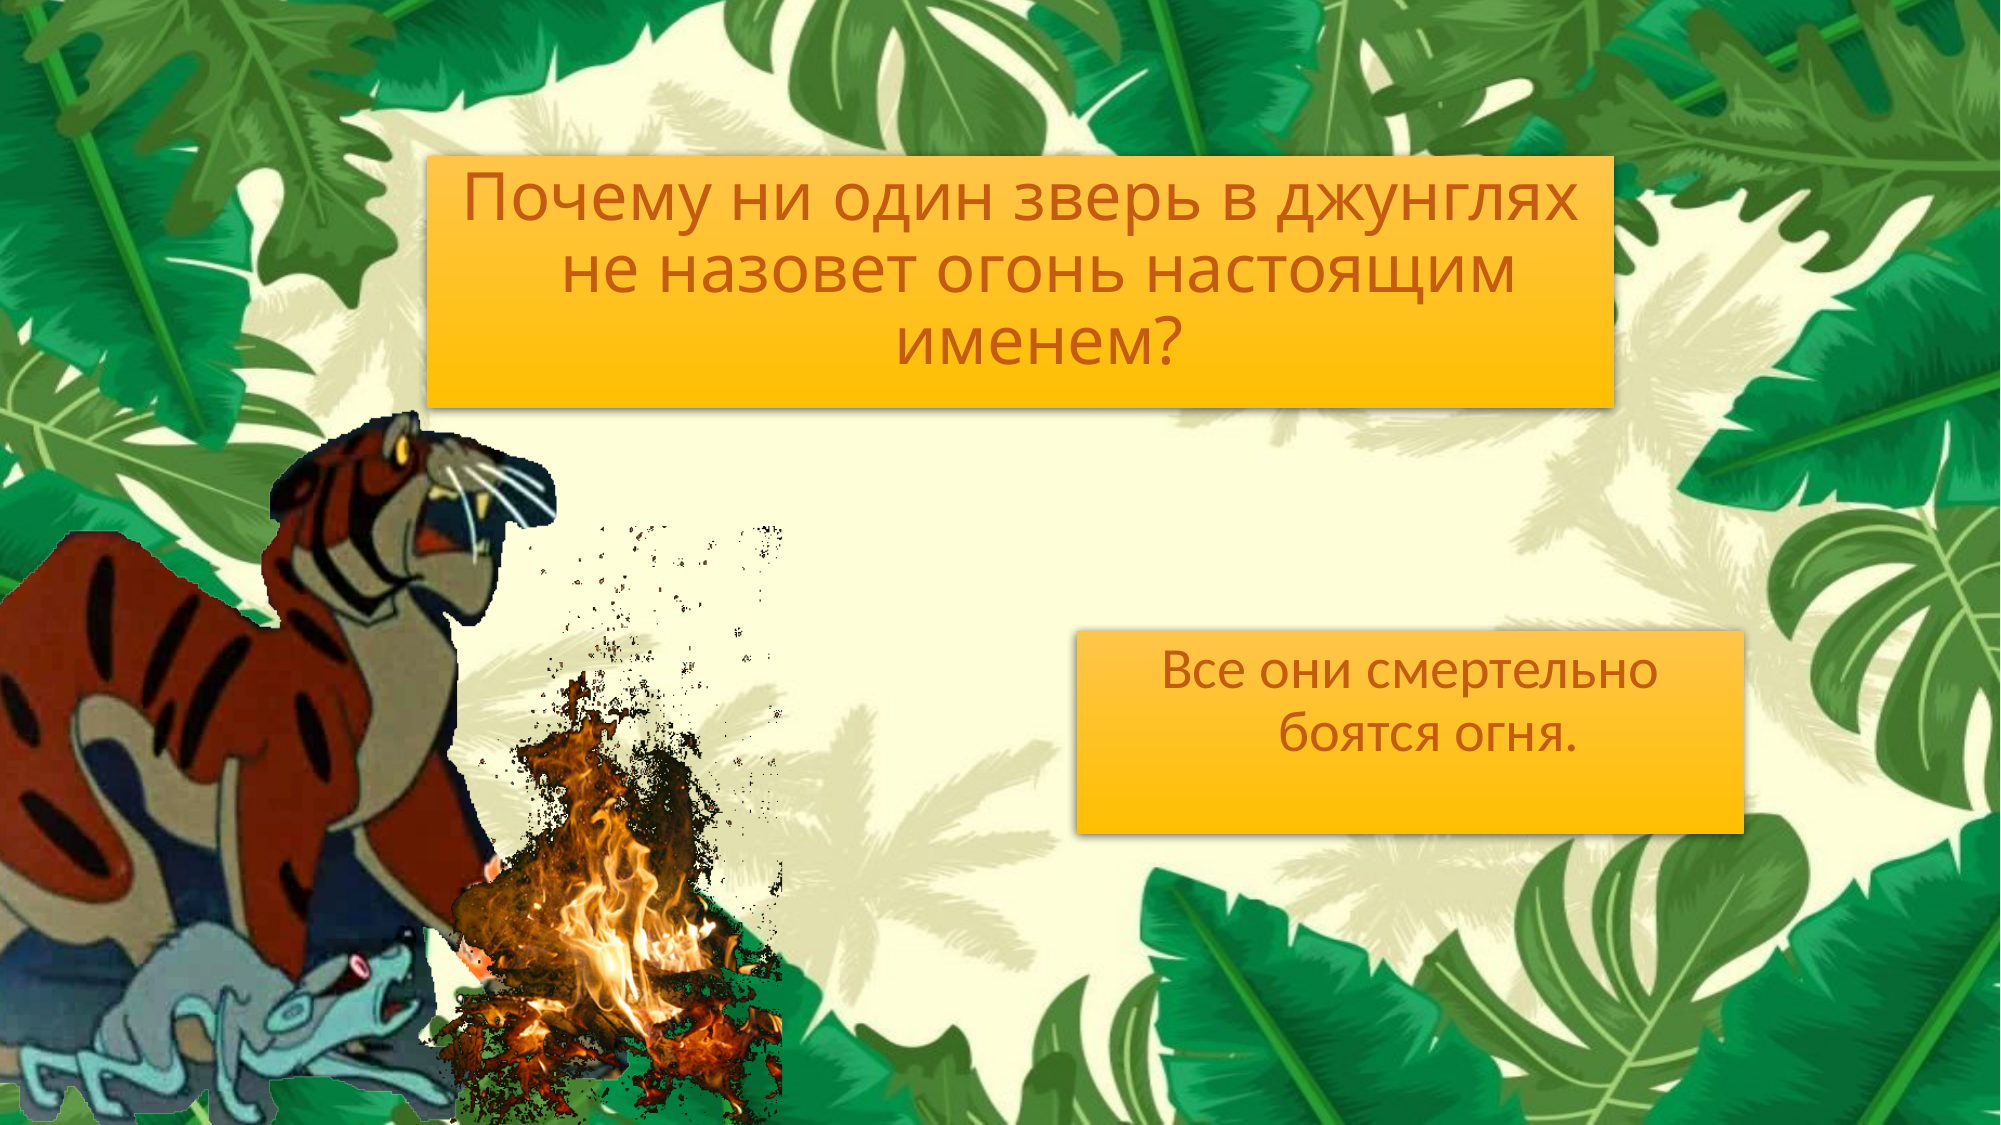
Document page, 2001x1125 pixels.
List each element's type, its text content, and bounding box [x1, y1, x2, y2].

text_box Почему ни один зверь в джунглях не назовет огонь настоящим именем? [427, 156, 1614, 408]
text_box Все они смертельно боятся огня. [1076, 631, 1744, 834]
picture [0, 0, 2001, 1125]
